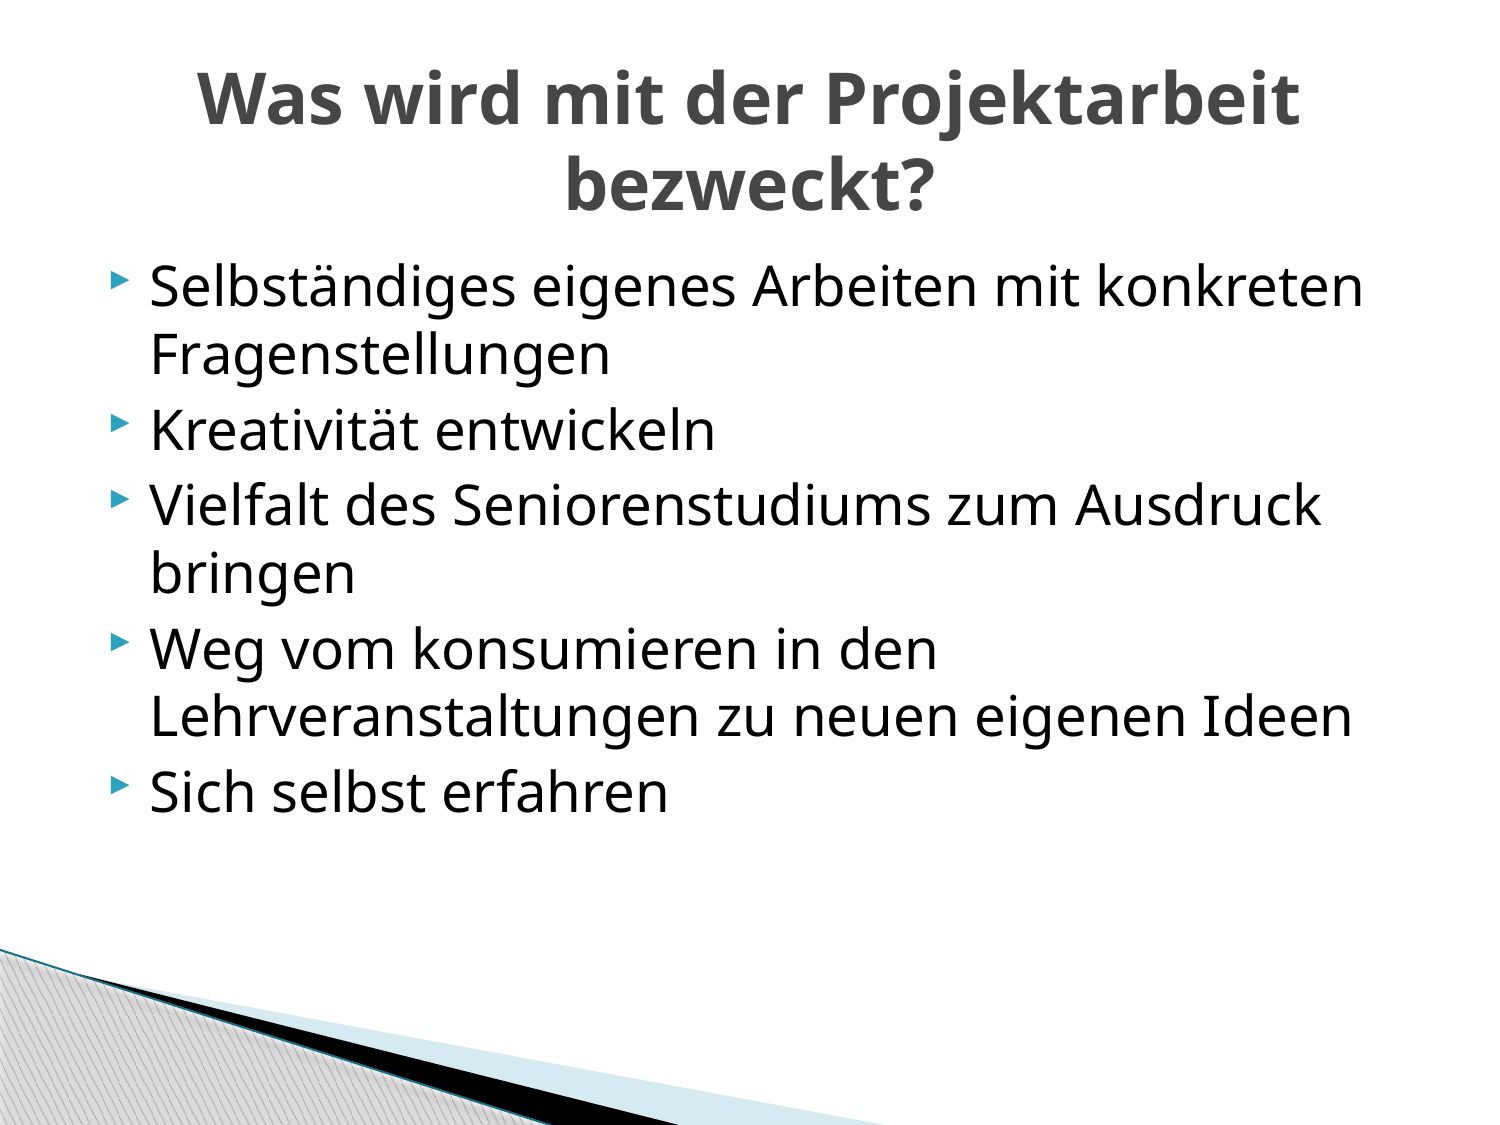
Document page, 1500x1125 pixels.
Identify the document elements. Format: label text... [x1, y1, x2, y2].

list Selbständiges eigenes Arbeiten mit konkreten Fragenstellungen Kreativität entwickeln Vielfalt des Seniorenstudiums zum Ausdruck bringen Weg vom konsumieren in den Lehrveranstaltungen zu neuen eigenen Ideen Sich selbst erfahren [75, 243, 1425, 986]
title Was wird mit der Projektarbeit bezweckt? [75, 45, 1425, 233]
